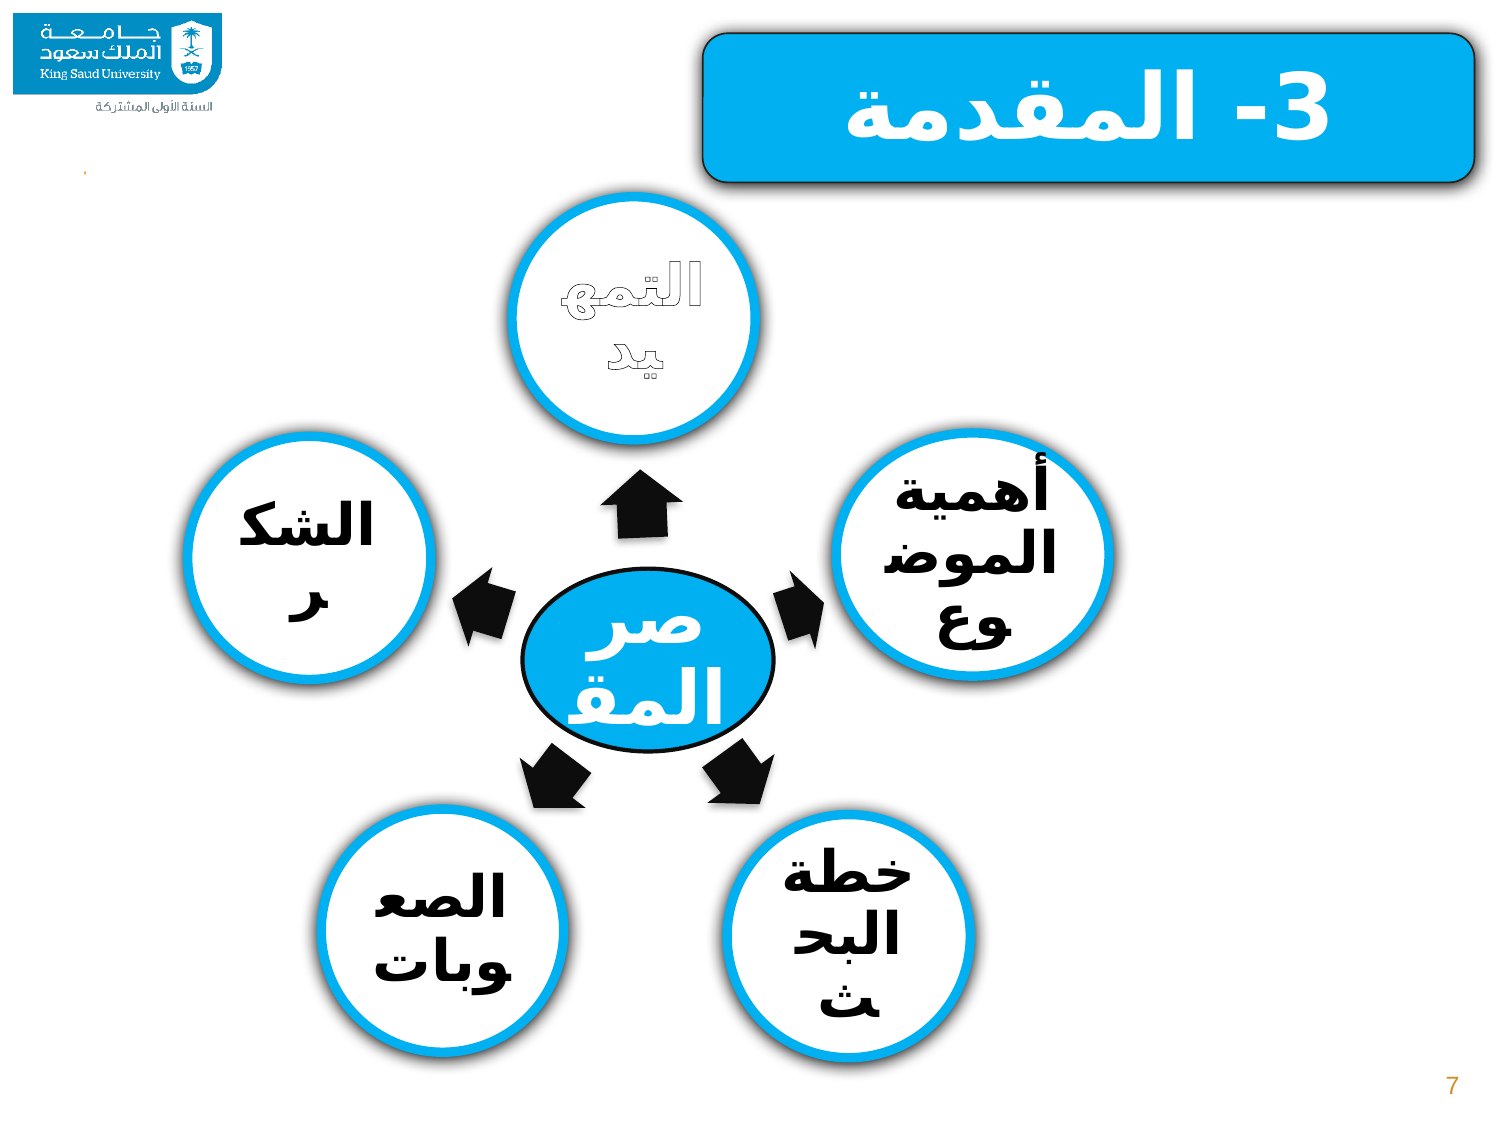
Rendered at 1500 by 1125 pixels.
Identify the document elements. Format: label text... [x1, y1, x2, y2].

slide_number 7 [1350, 1061, 1475, 1103]
text_box 3- المقدمة [701, 32, 1476, 184]
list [64, 195, 1247, 1059]
picture [0, 0, 236, 126]
